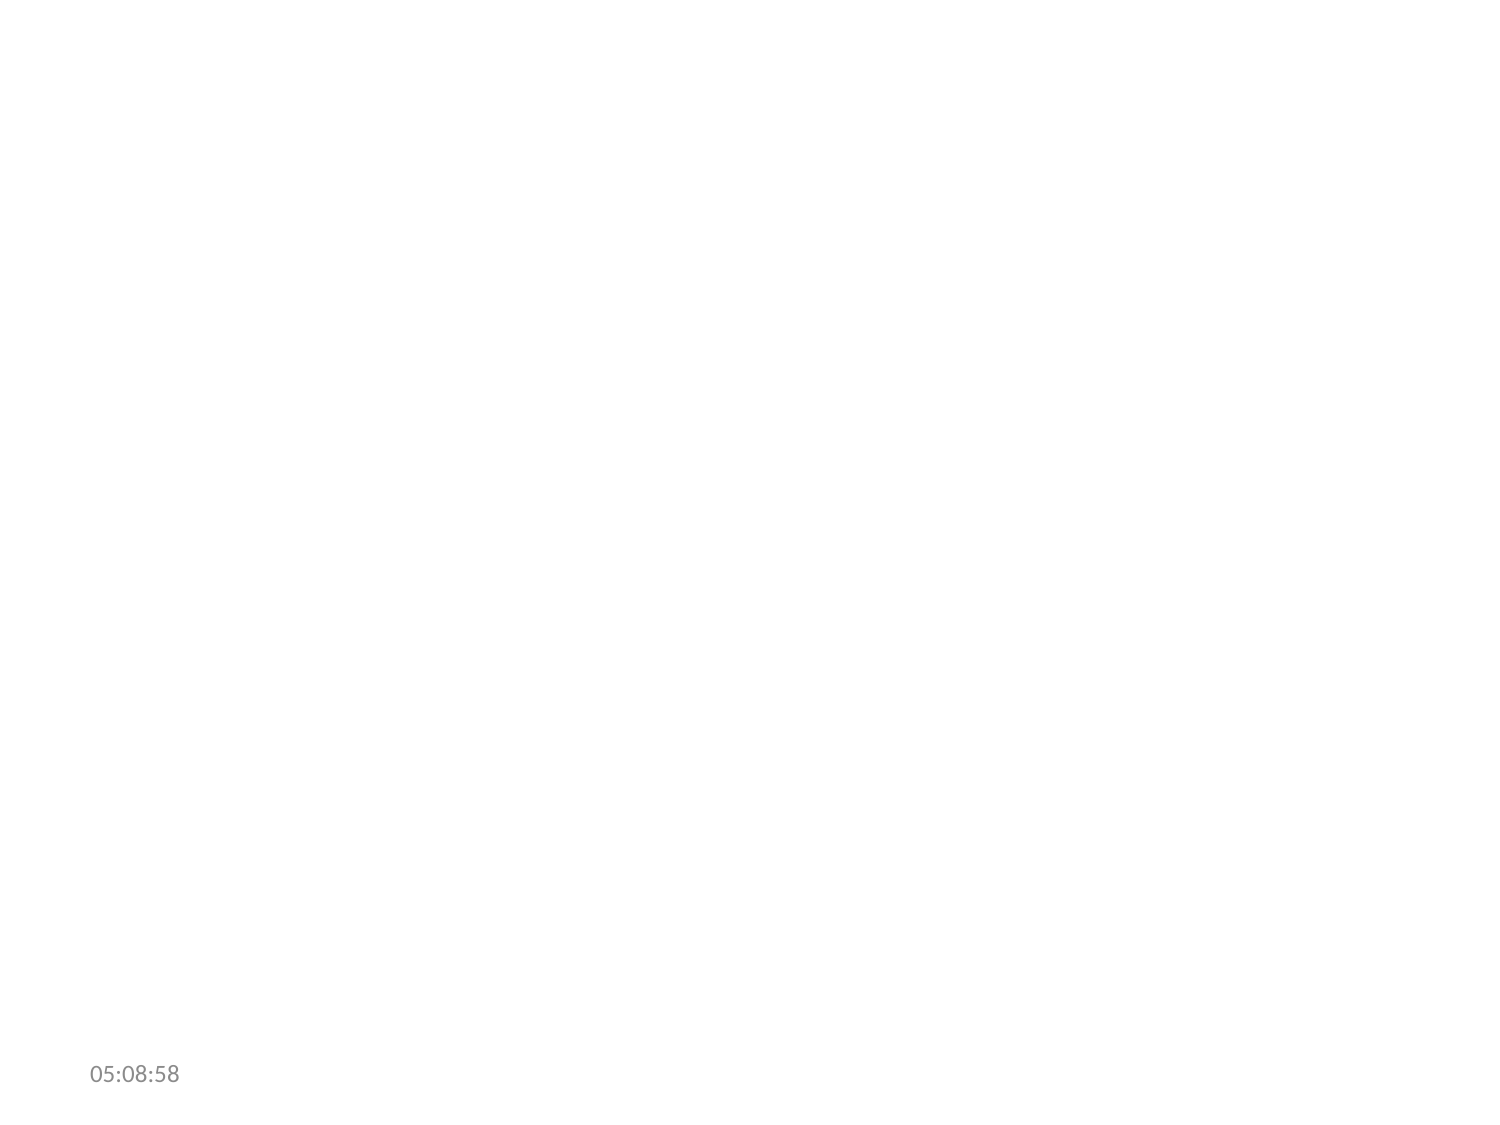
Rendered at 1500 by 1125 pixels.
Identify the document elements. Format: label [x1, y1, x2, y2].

slide_number [75, 1042, 425, 1103]
